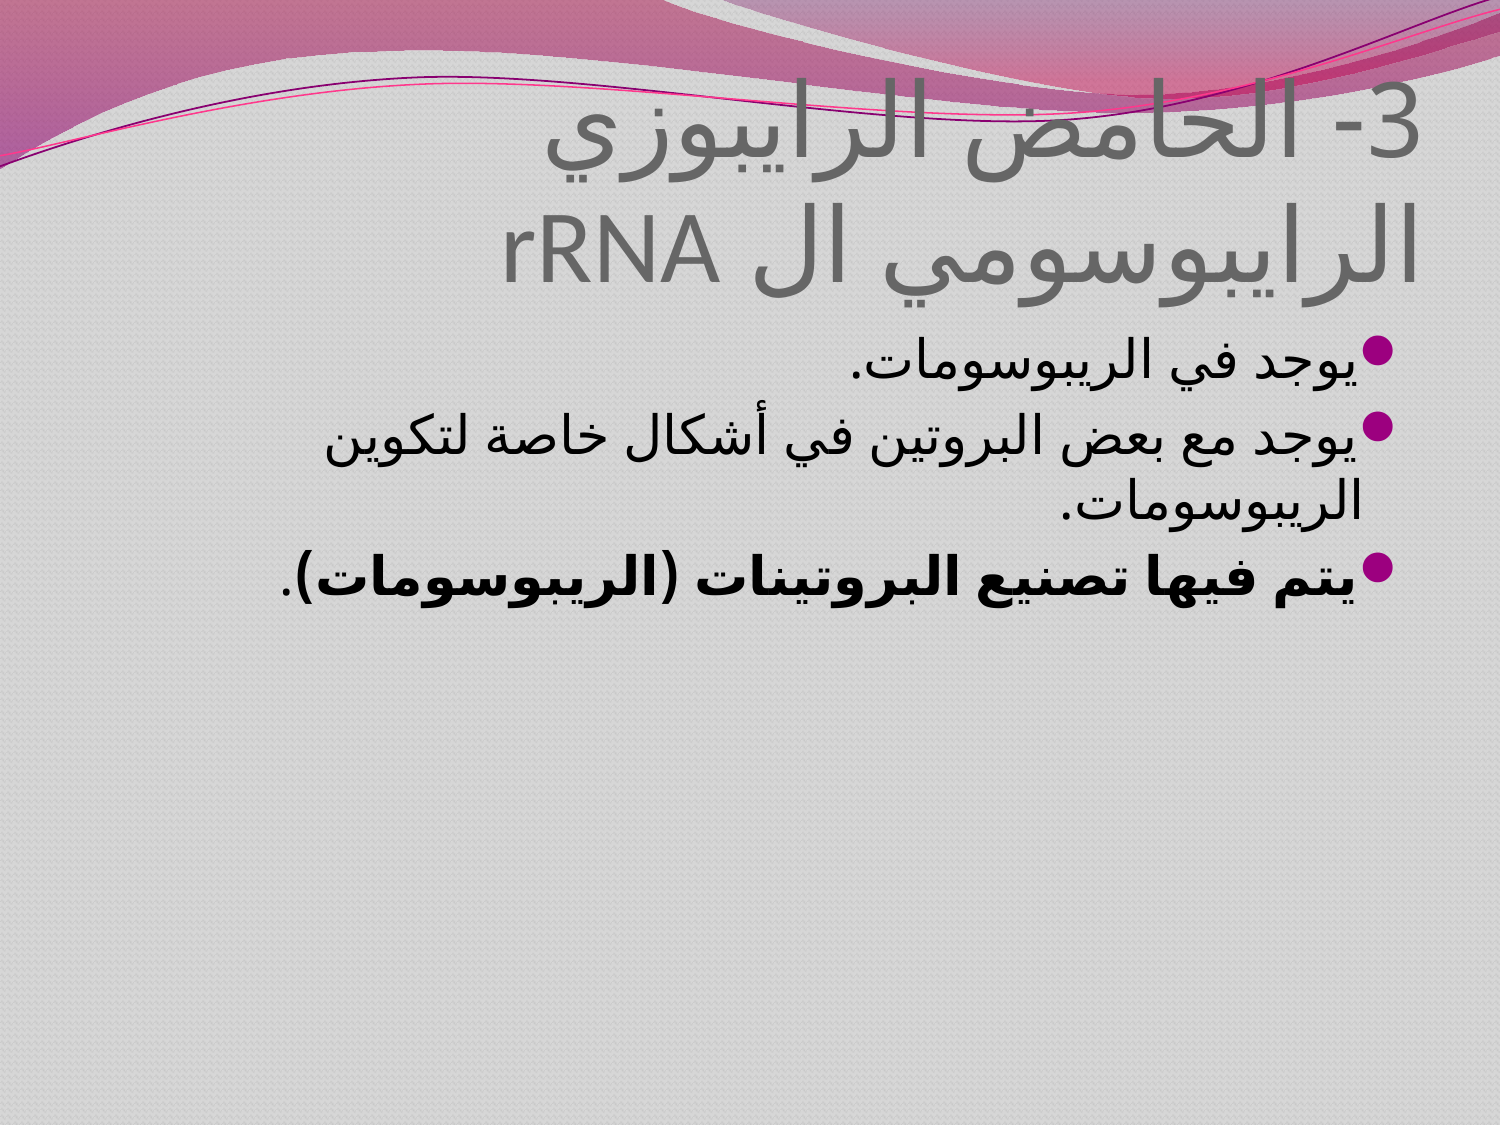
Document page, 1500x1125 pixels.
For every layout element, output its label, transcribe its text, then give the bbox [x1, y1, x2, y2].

list يوجد في الريبوسومات. يوجد مع بعض البروتين في أشكال خاصة لتكوين الريبوسومات. يتم فيها تصنيع البروتينات (الريبوسومات). [75, 317, 1425, 1038]
title 3- الحامض الرايبوزي الرايبوسومي ال rRNA [75, 115, 1425, 303]
